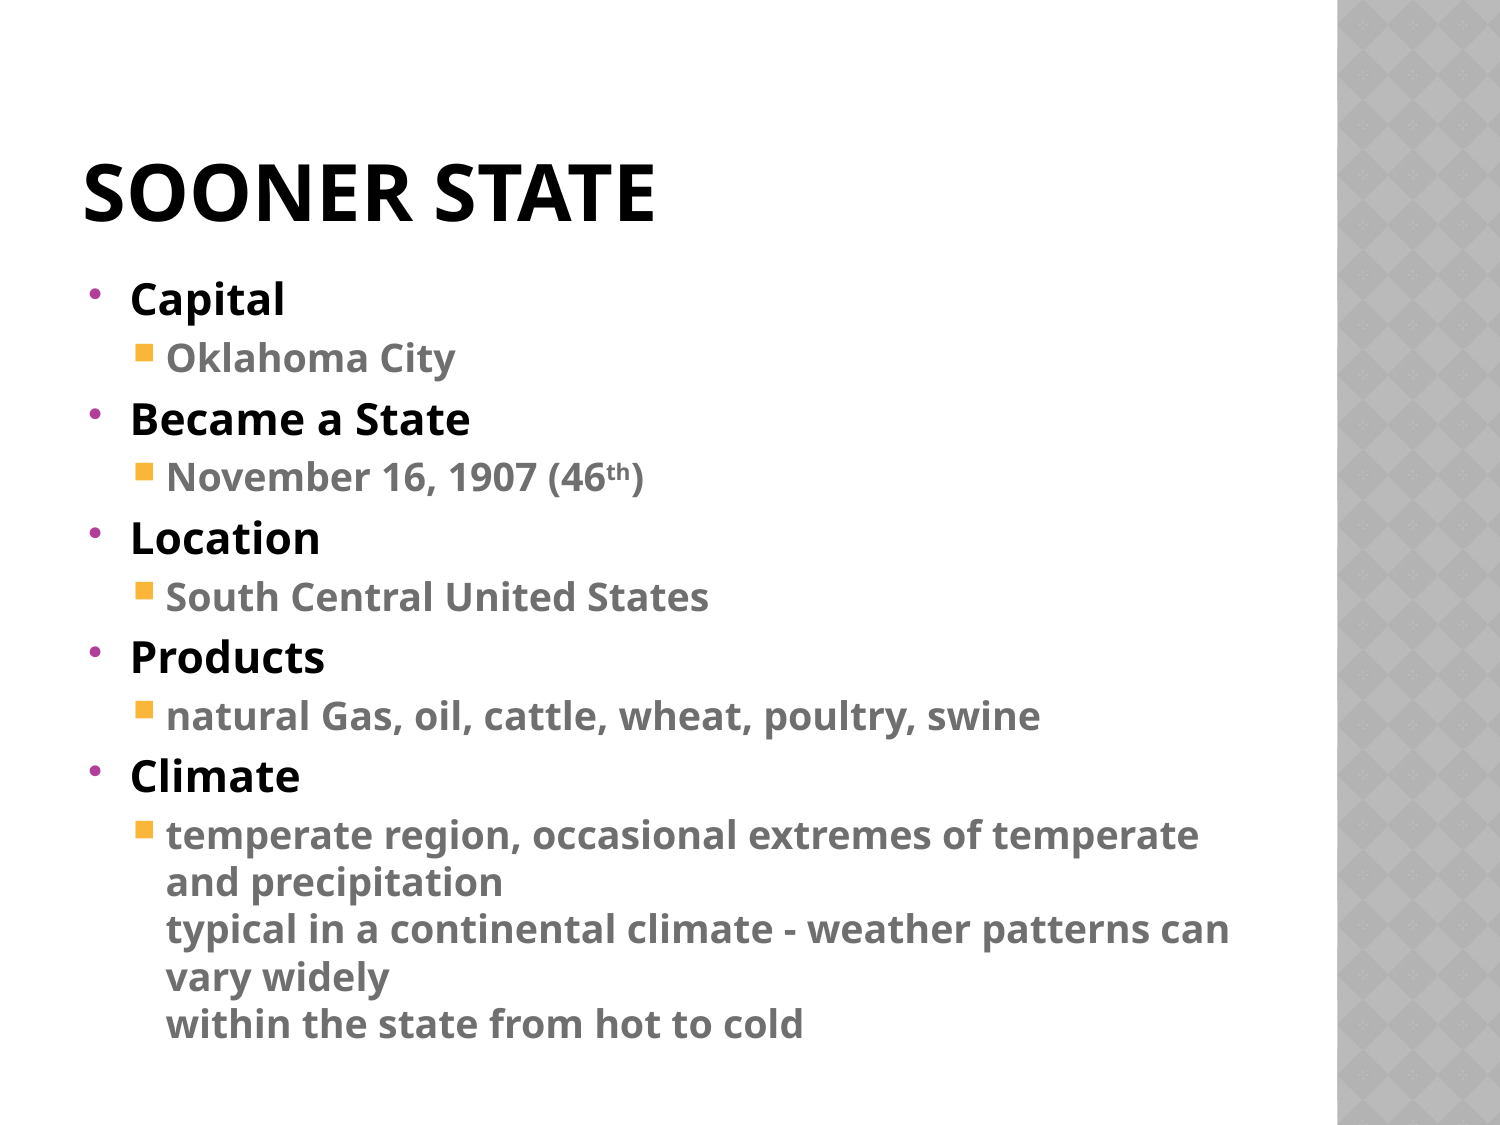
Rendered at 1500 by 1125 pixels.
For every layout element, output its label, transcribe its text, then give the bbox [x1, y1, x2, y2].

list Capital Oklahoma City Became a State November 16, 1907 (46th) Location South Central United States Products natural Gas, oil, cattle, wheat, poultry, swine Climate temperate region, occasional extremes of temperate and precipitation typical in a continental climate - weather patterns can vary widely within the state from hot to cold [75, 264, 1263, 1059]
title sooner state [75, 50, 1263, 238]
